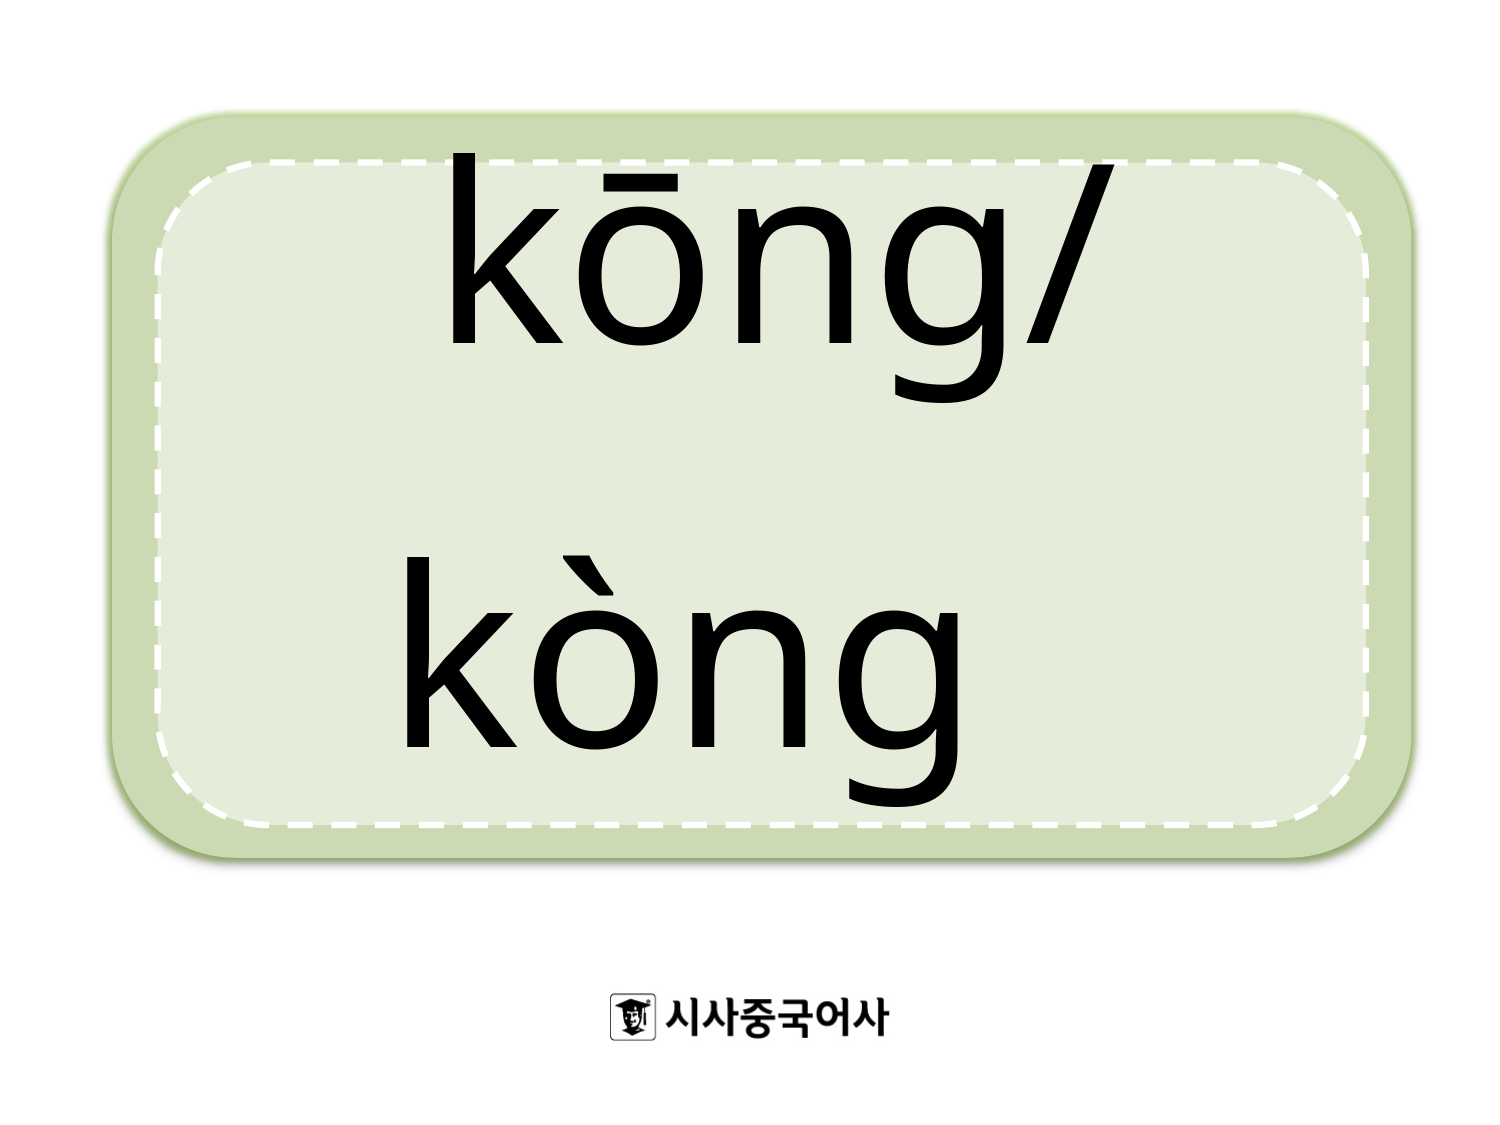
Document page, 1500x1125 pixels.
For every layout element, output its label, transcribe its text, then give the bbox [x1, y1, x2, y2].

text_box kōng/kòng [171, 124, 1380, 787]
picture [602, 987, 898, 1047]
